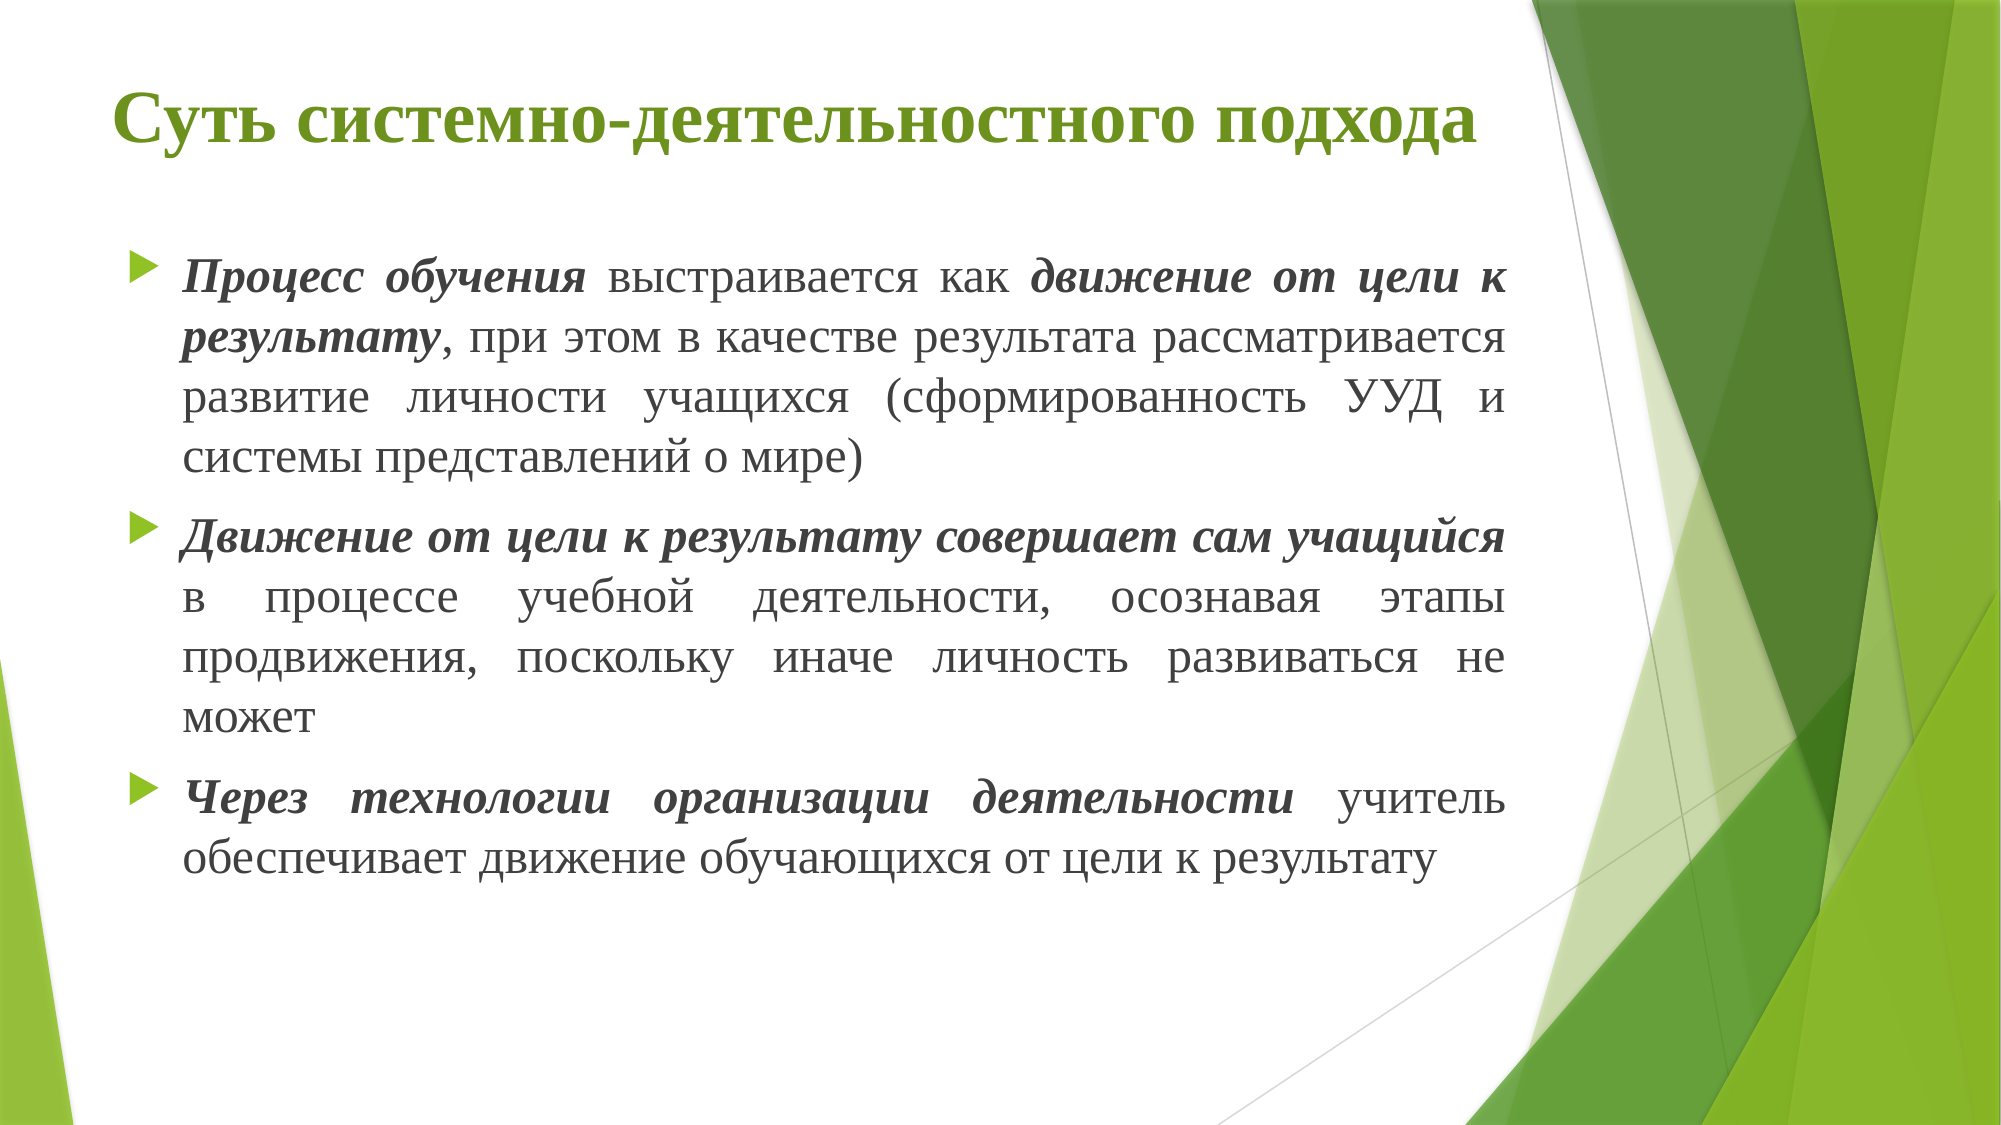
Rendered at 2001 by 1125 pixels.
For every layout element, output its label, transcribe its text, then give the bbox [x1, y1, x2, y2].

title Суть системно-деятельностного подхода [89, 59, 1501, 277]
list Процесс обучения выстраивается как движение от цели к результату, при этом в качестве результата рассматривается развитие личности учащихся (сформированность УУД и системы представлений о мире) Движение от цели к результату совершает сам учащийся в процессе учебной деятельности, осознавая этапы продвижения, поскольку иначе личность развиваться не может Через технологии организации деятельности учитель обеспечивает движение обучающихся от цели к результату [111, 234, 1522, 992]
